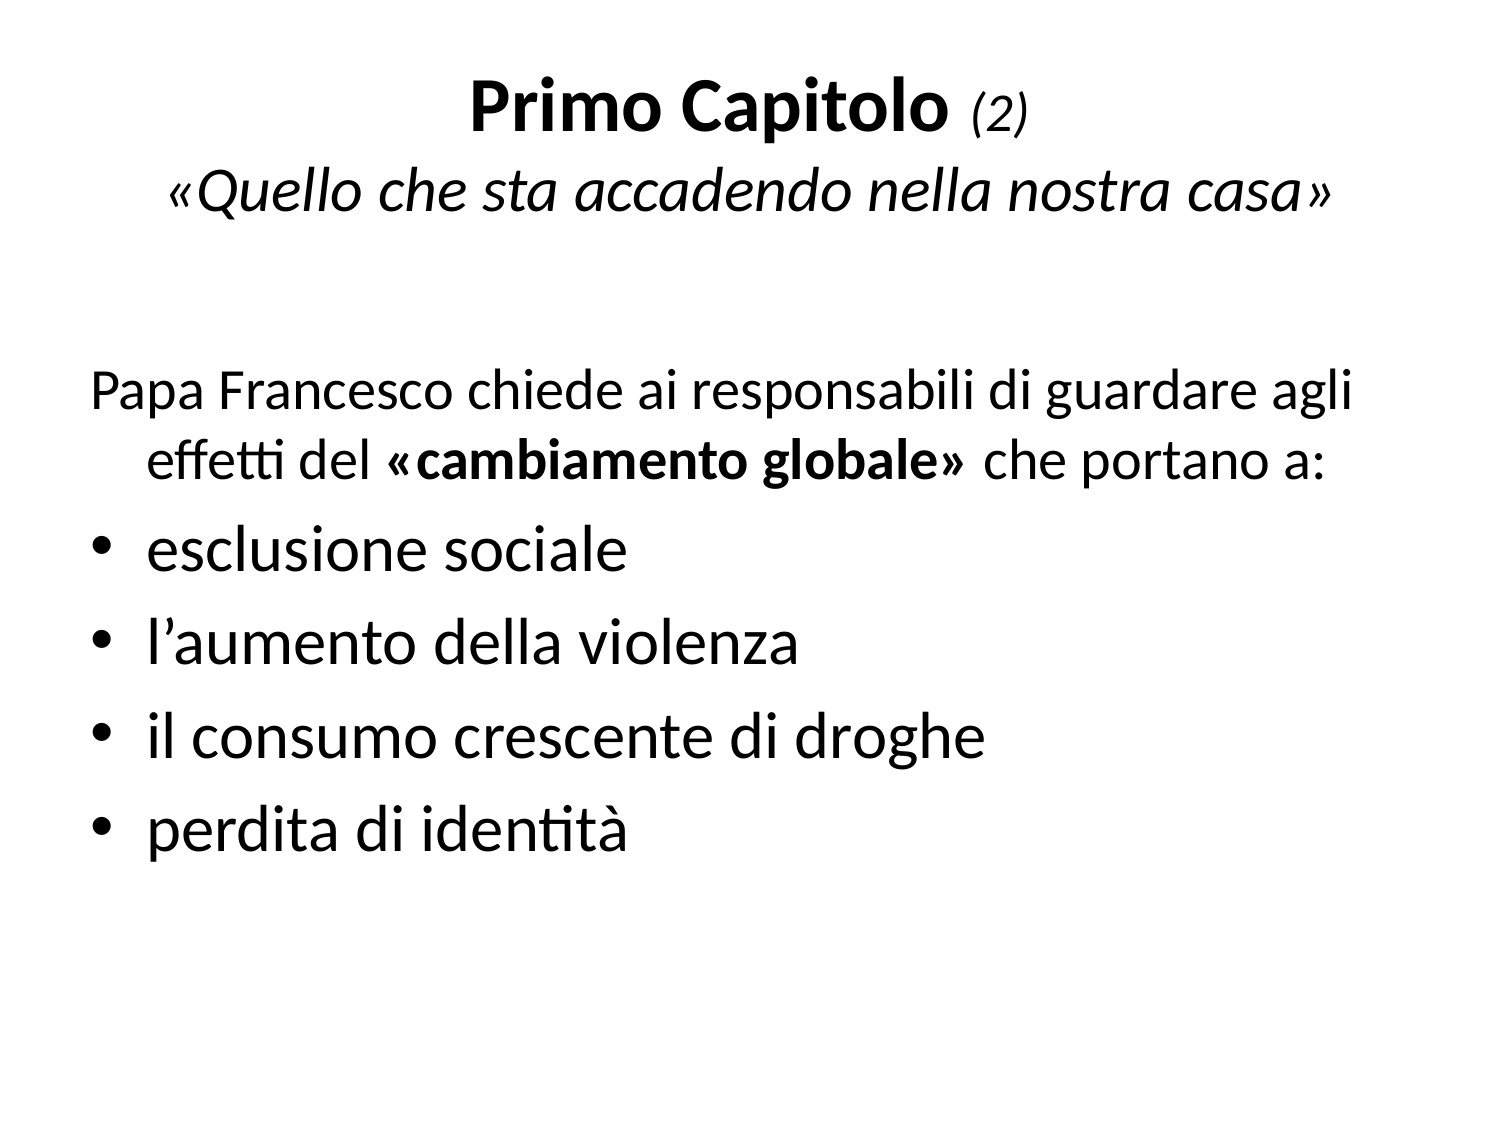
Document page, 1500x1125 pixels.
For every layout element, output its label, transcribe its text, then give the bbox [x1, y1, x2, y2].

title Primo Capitolo (2) «Quello che sta accadendo nella nostra casa» [75, 45, 1425, 233]
list Papa Francesco chiede ai responsabili di guardare agli effetti del «cambiamento globale» che portano a: esclusione sociale l’aumento della violenza il consumo crescente di droghe perdita di identità [75, 262, 1425, 1005]
